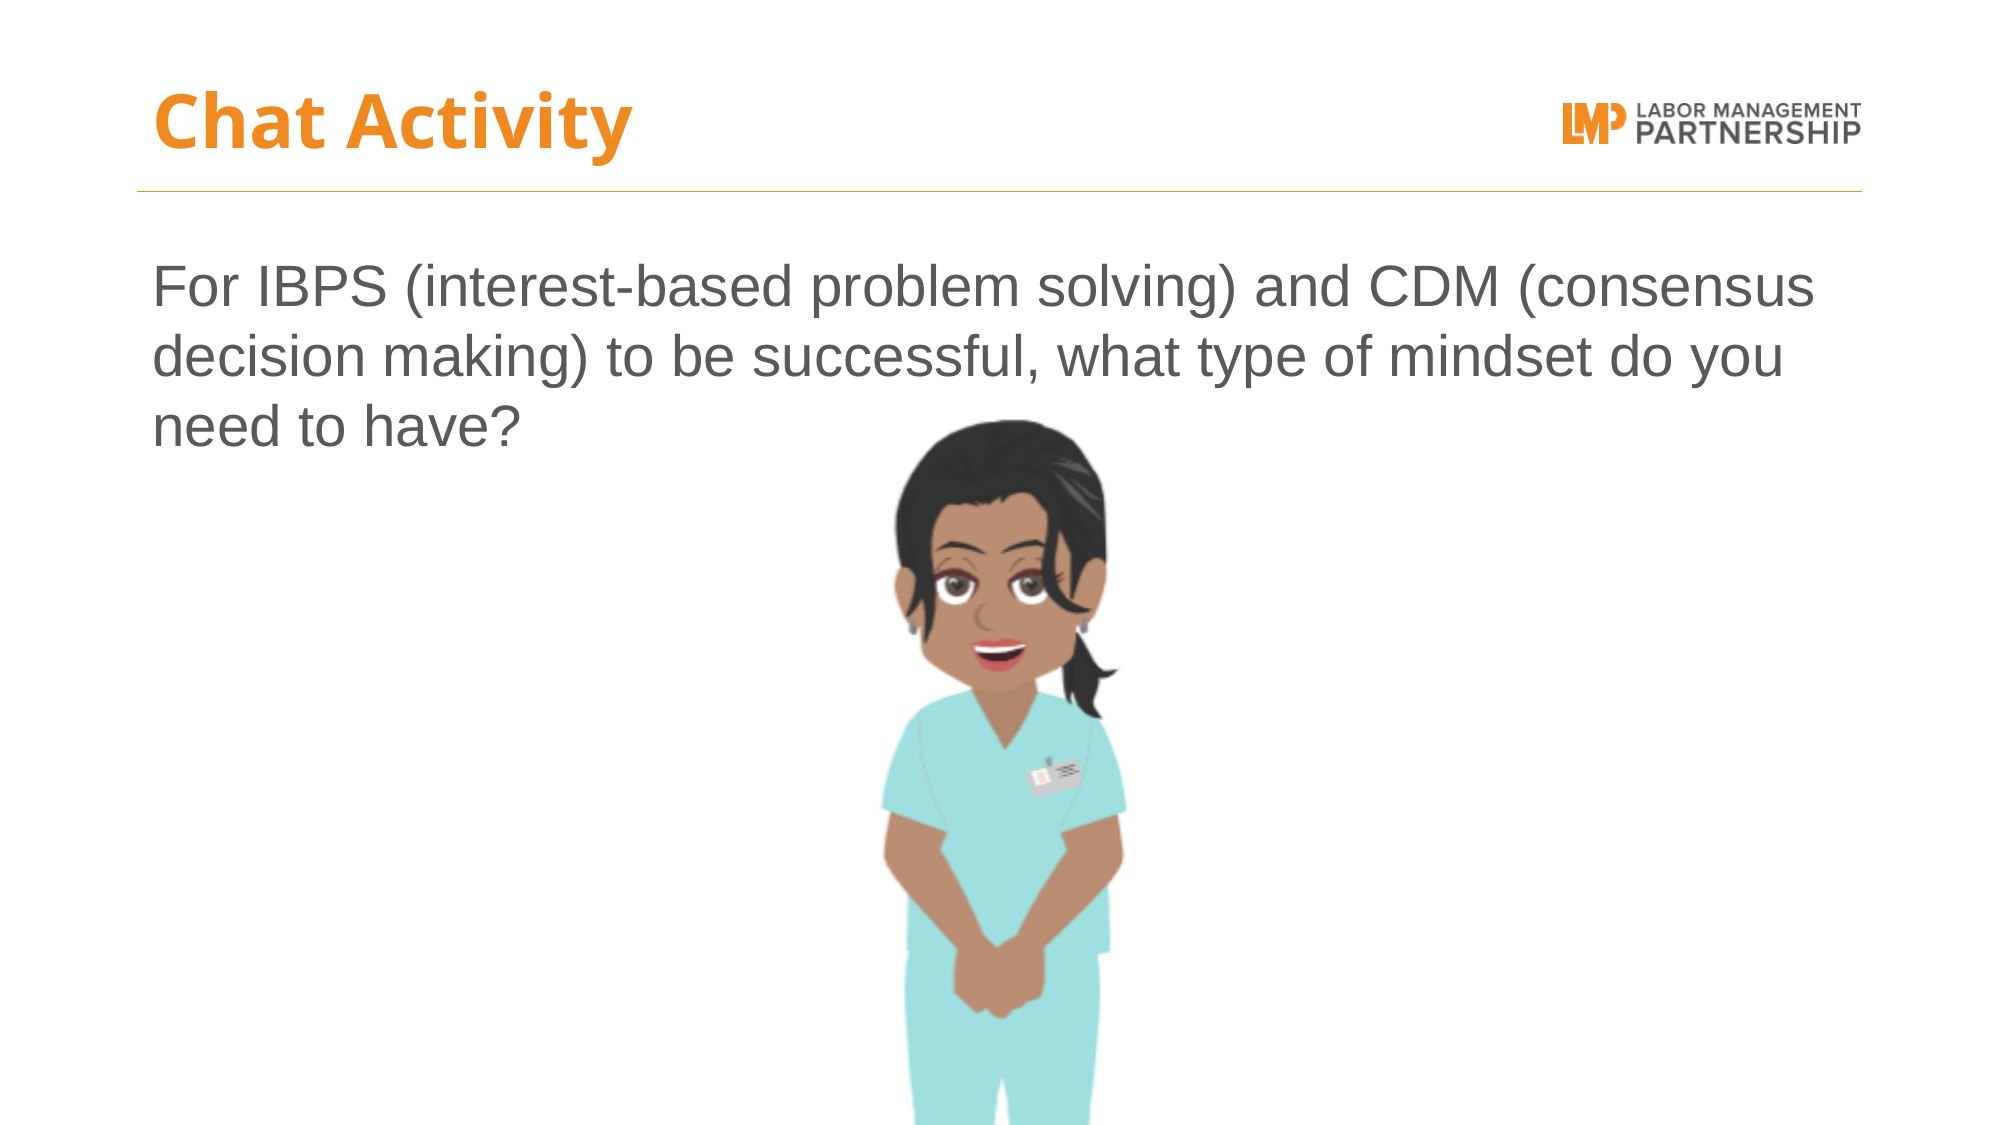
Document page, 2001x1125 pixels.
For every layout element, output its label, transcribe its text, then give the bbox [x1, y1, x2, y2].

title Chat Activity [137, 59, 1529, 188]
picture [844, 392, 1155, 1125]
list For IBPS (interest-based problem solving) and CDM (consensus decision making) to be successful, what type of mindset do you need to have? [137, 240, 1915, 1014]
picture [1562, 103, 1863, 144]
